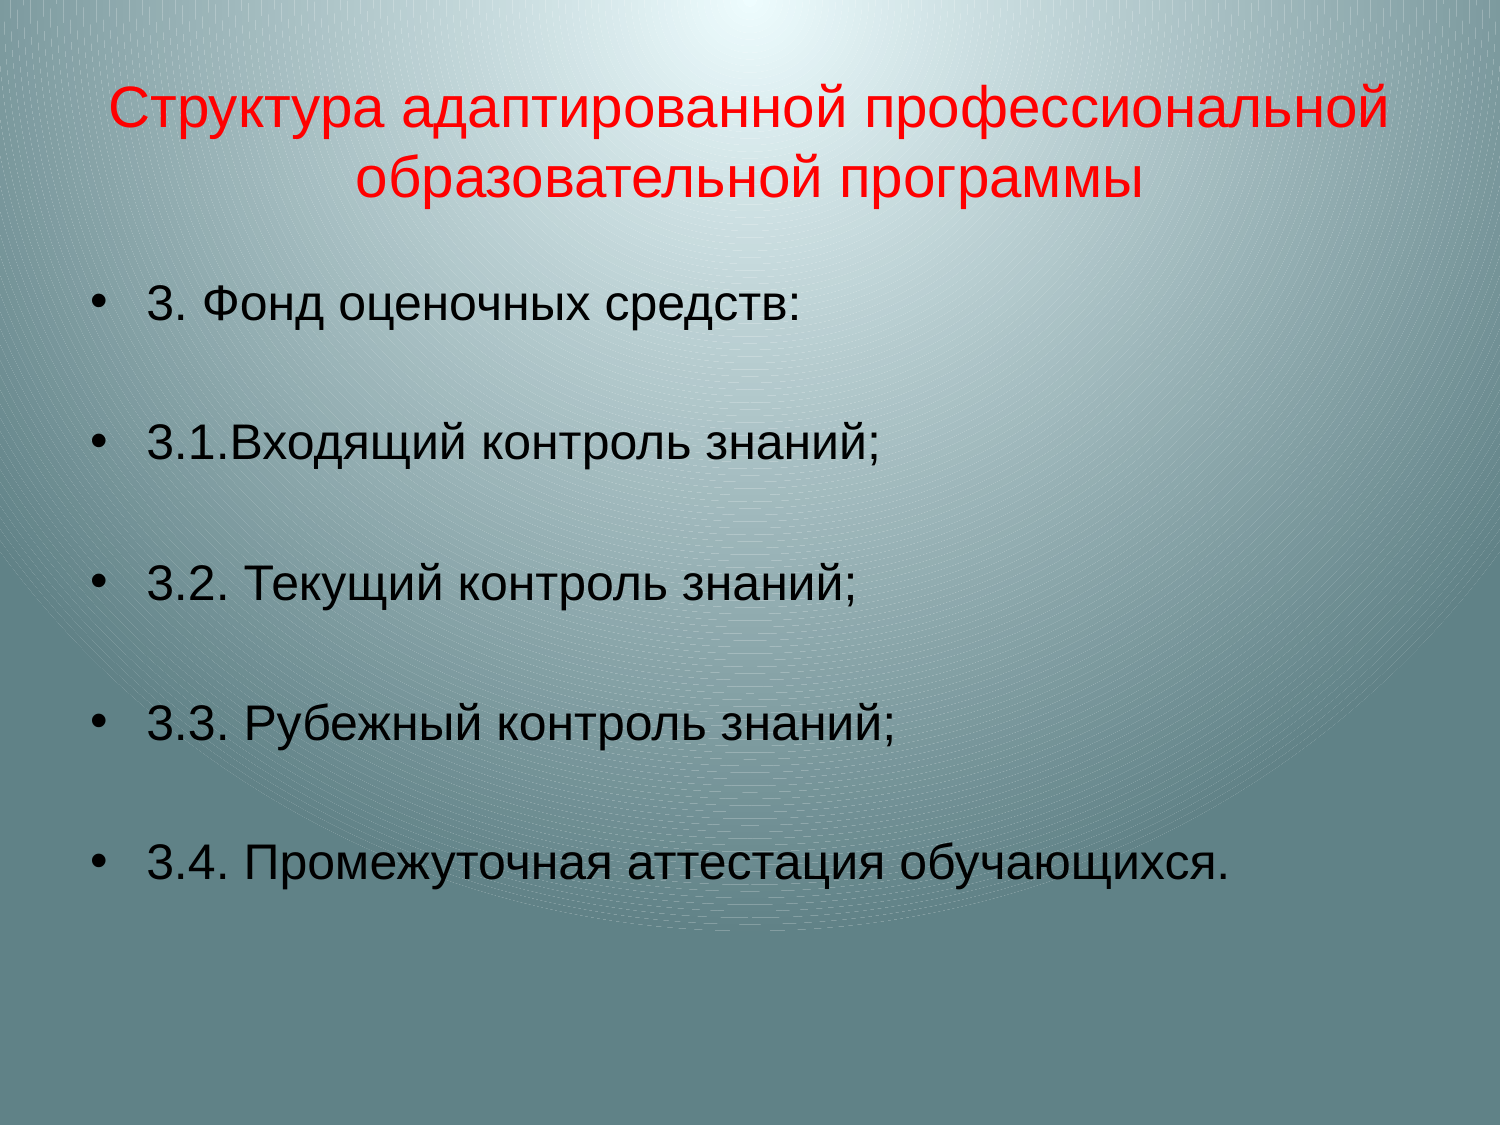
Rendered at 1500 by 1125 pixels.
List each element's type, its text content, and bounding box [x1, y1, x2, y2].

list 3. Фонд оценочных средств: 3.1.Входящий контроль знаний; 3.2. Текущий контроль знаний; 3.3. Рубежный контроль знаний; 3.4. Промежуточная аттестация обучающихся. [75, 262, 1425, 1005]
title Структура адаптированной профессиональной образовательной программы [75, 45, 1425, 233]
